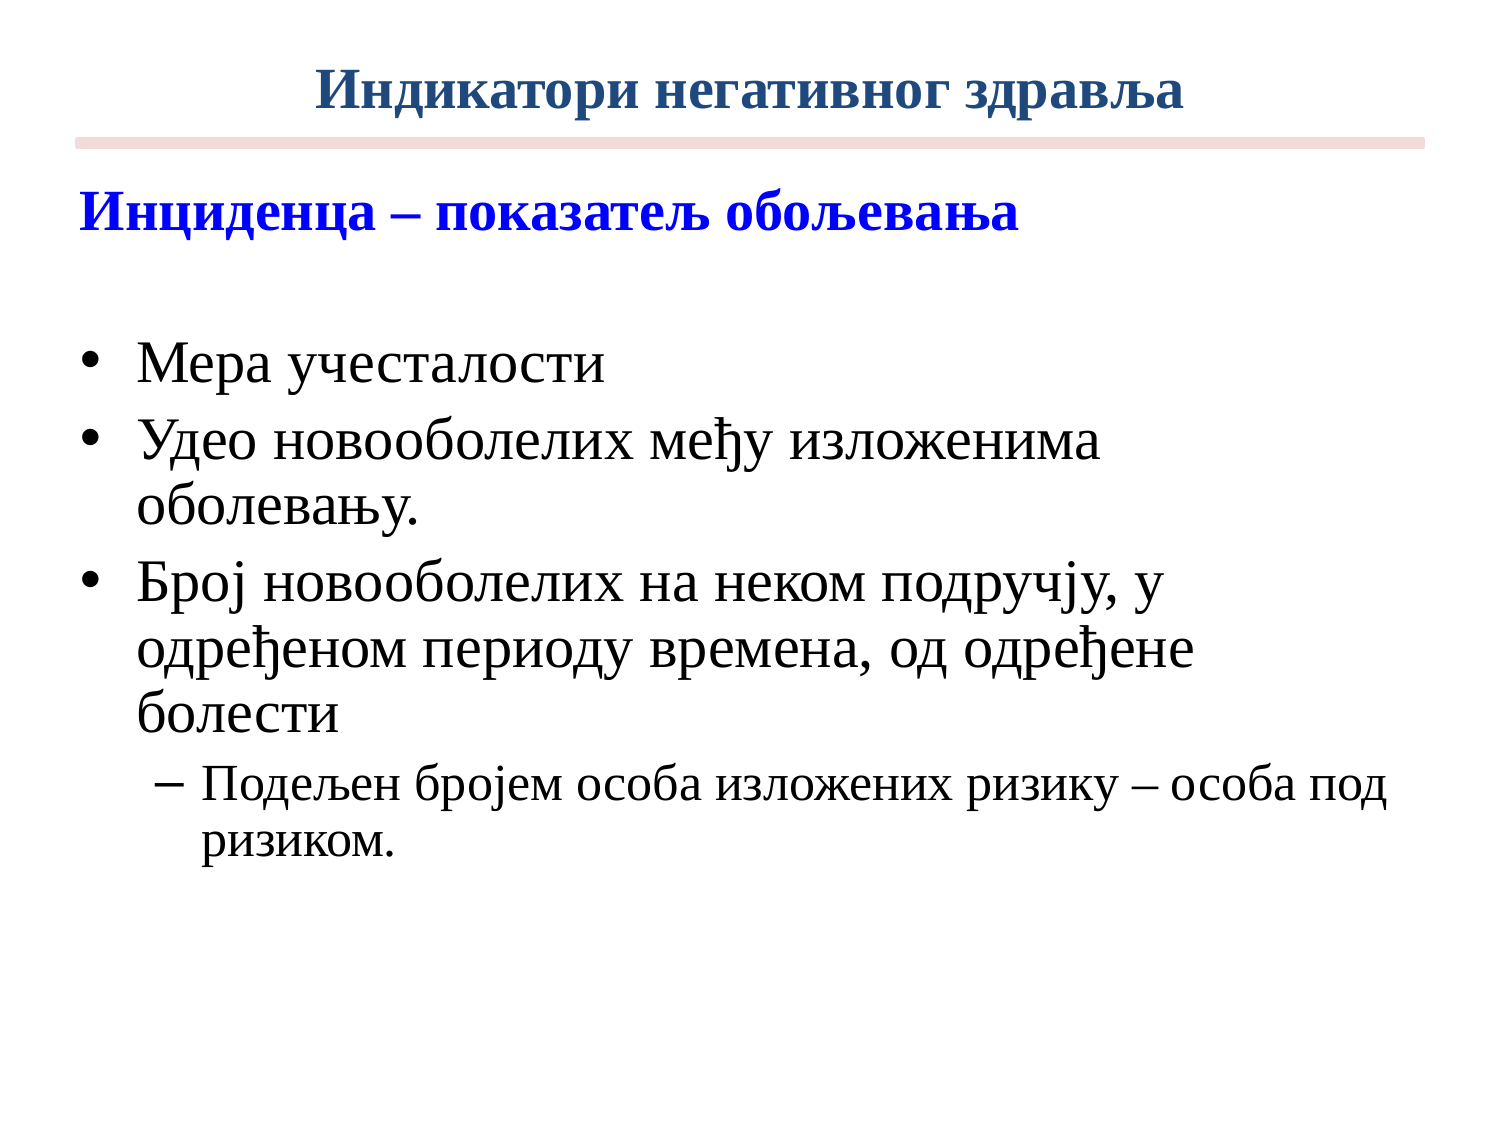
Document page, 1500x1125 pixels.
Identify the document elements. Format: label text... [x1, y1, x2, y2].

title Индикатори негативног здравља [75, 45, 1425, 126]
picture [74, 136, 1426, 149]
list Инциденца – показатељ обољевања Мера учесталости Удео новооболелих међу изложенима оболевању. Број новооболелих на неком подручју, у одређеном периоду времена, од одређене болести Подељен бројем особа изложених ризику – особа под ризиком. [64, 172, 1415, 916]
